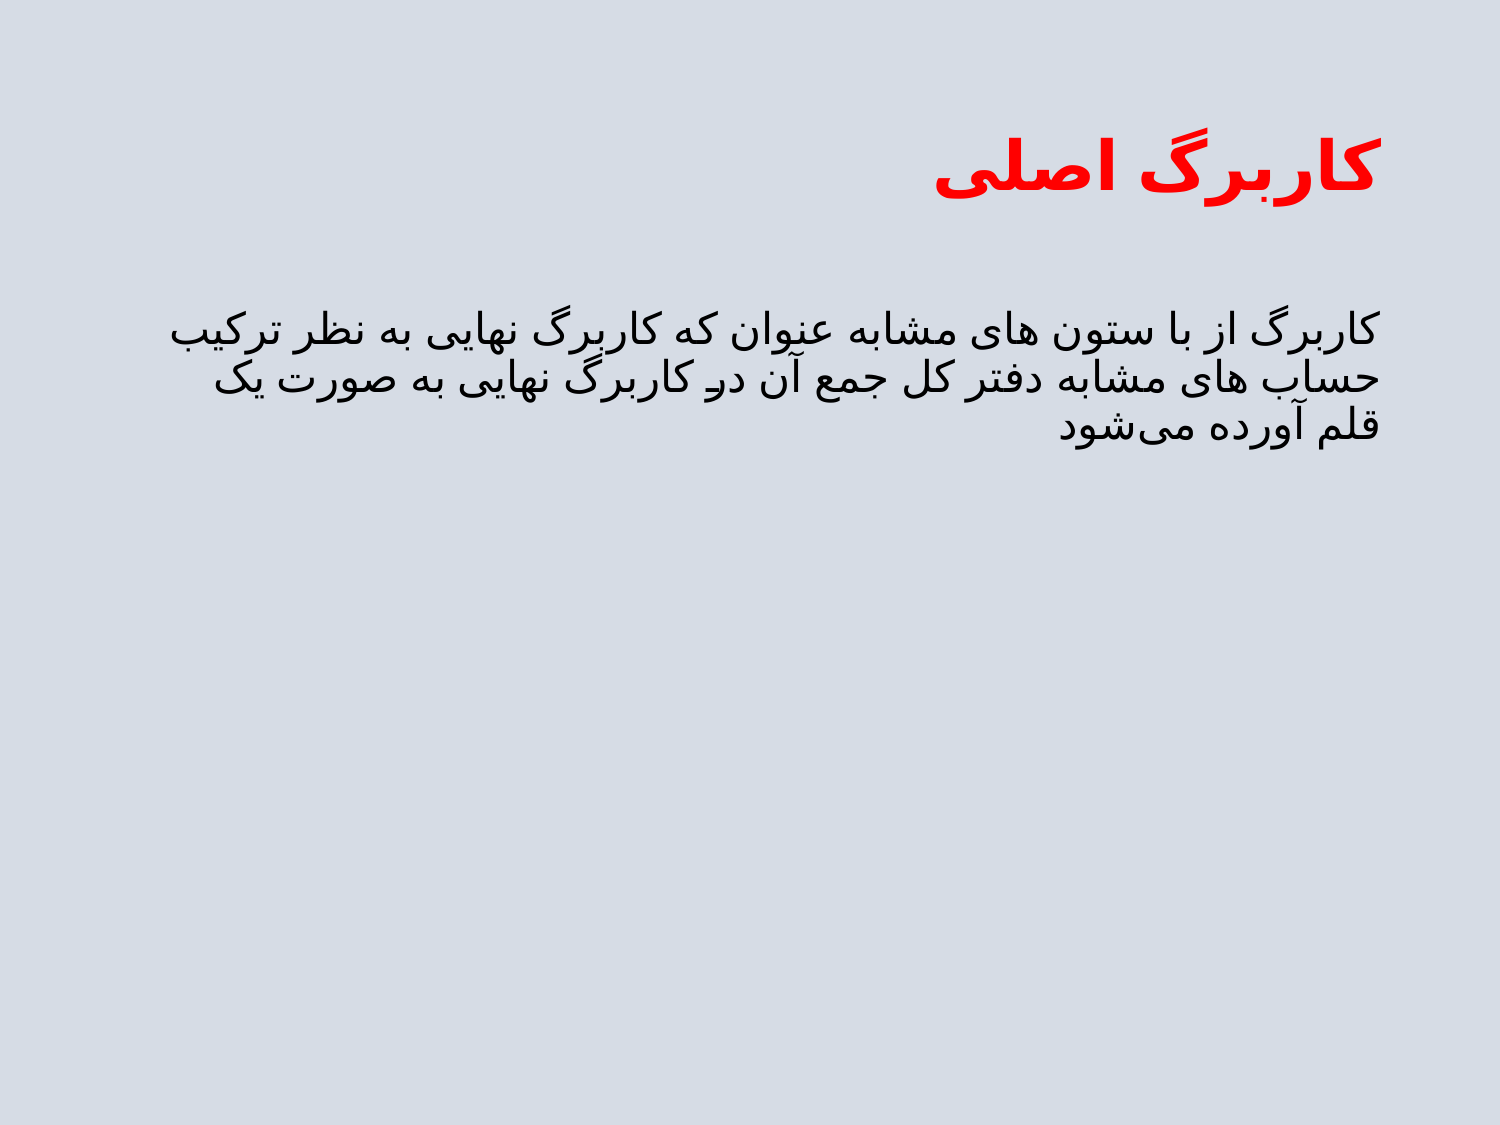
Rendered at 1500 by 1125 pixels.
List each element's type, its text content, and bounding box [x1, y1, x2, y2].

list کاربرگ از با ستون های مشابه عنوان که کاربرگ نهایی به نظر ترکیب حساب های مشابه دفتر کل جمع آن در کاربرگ نهایی به صورت یک قلم آورده می‌شود [103, 299, 1397, 1014]
title کاربرگ اصلی [103, 59, 1397, 278]
